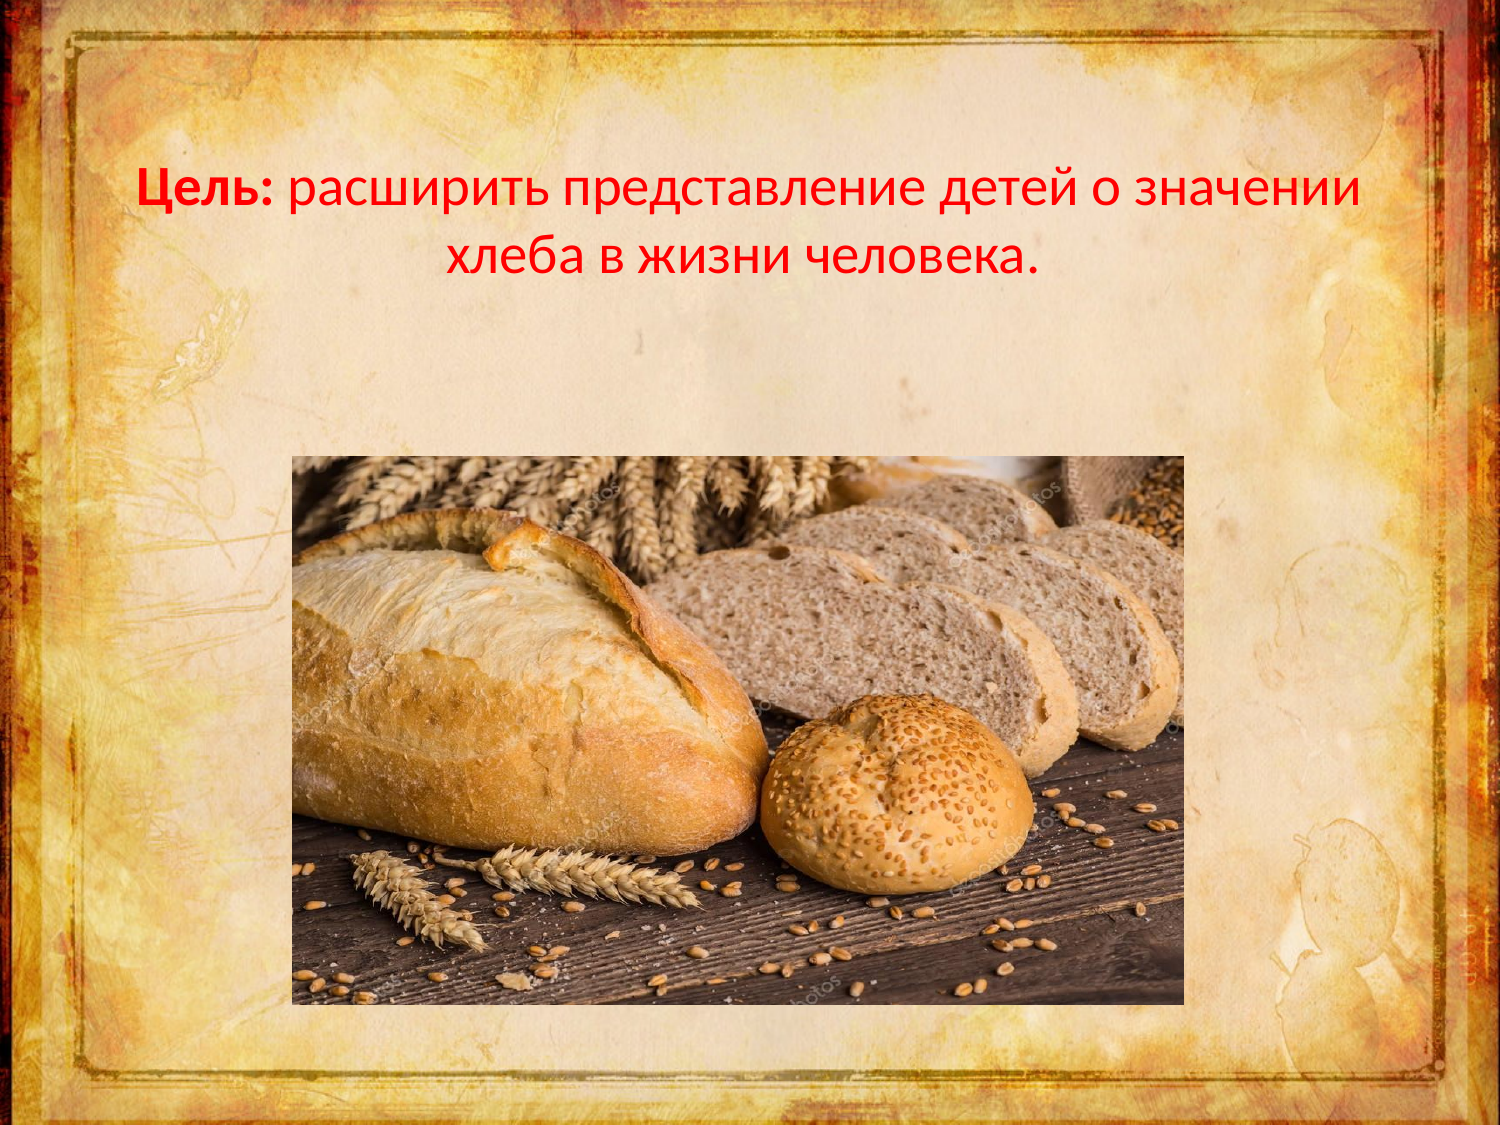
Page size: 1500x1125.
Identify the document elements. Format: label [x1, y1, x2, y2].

picture [0, 0, 1500, 1125]
list [292, 456, 1184, 1006]
